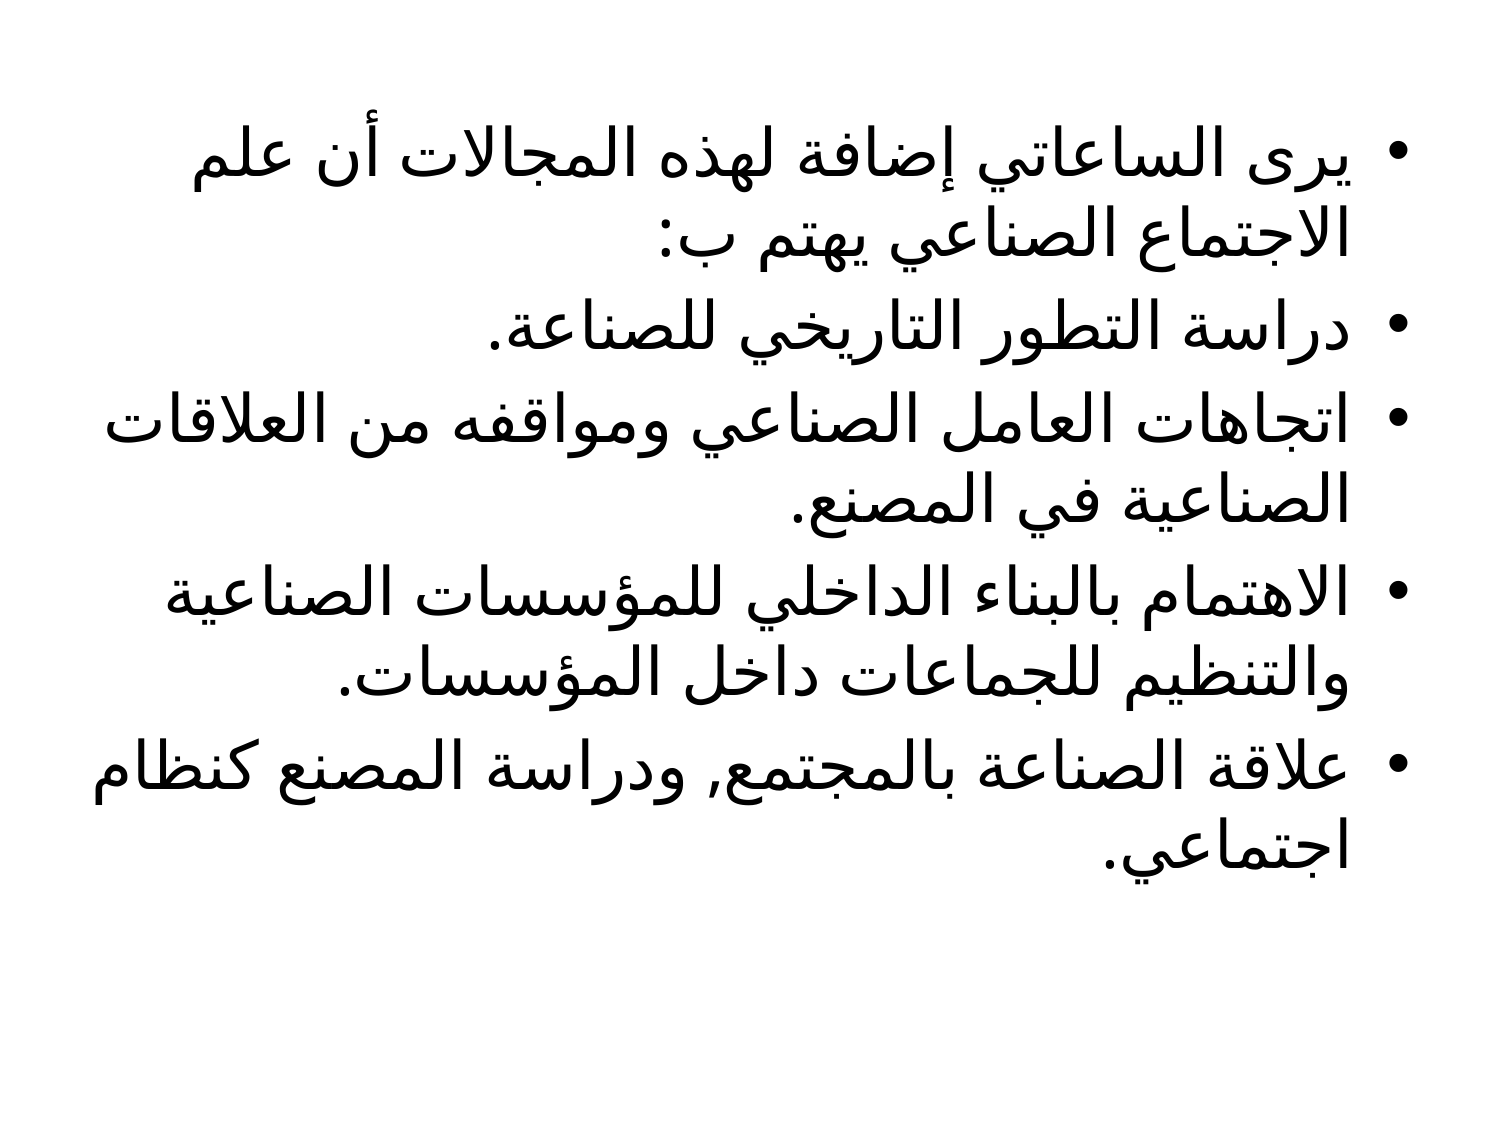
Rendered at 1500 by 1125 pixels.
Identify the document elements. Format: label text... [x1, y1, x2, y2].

list يرى الساعاتي إضافة لهذه المجالات أن علم الاجتماع الصناعي يهتم ب: دراسة التطور التاريخي للصناعة. اتجاهات العامل الصناعي ومواقفه من العلاقات الصناعية في المصنع. الاهتمام بالبناء الداخلي للمؤسسات الصناعية والتنظيم للجماعات داخل المؤسسات. علاقة الصناعة بالمجتمع, ودراسة المصنع كنظام اجتماعي. [75, 101, 1425, 1005]
